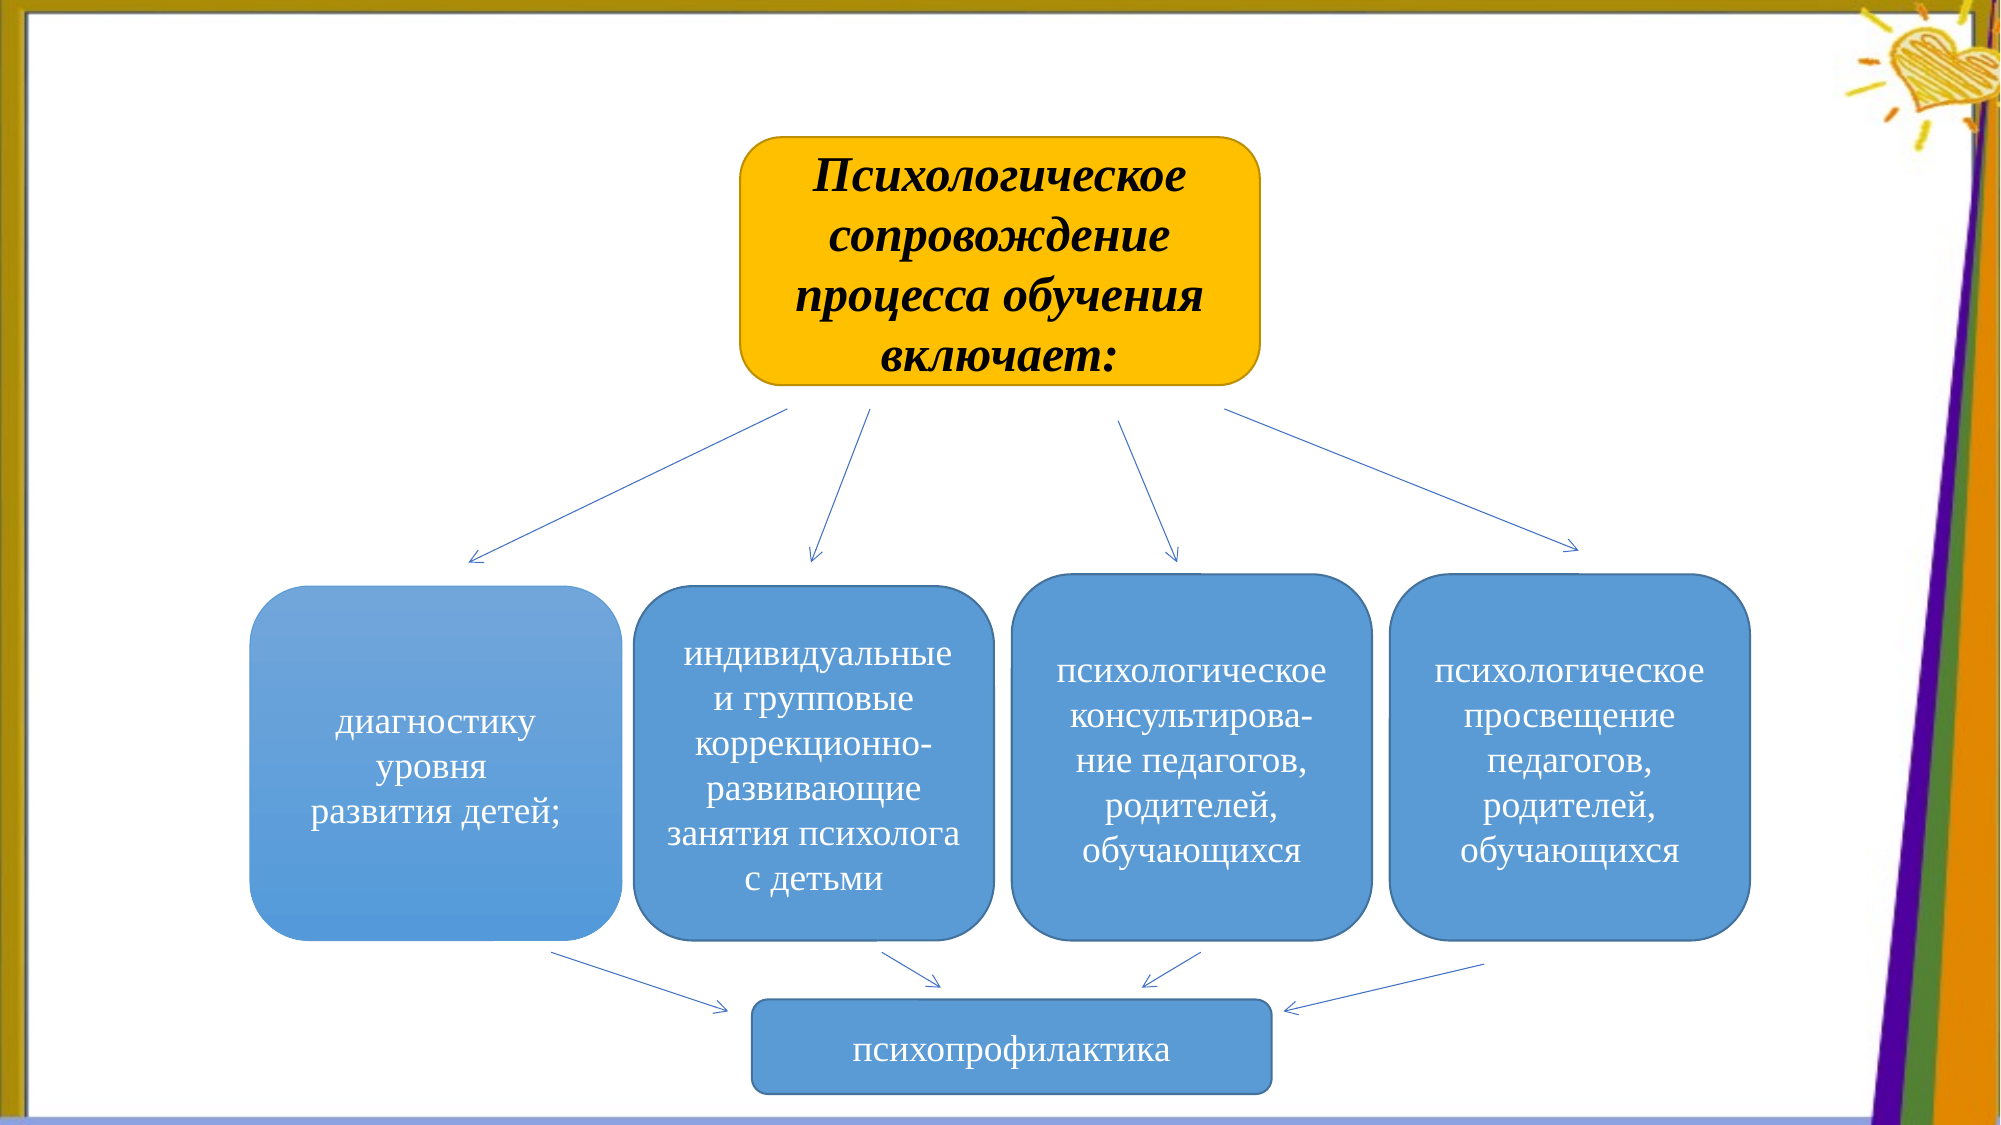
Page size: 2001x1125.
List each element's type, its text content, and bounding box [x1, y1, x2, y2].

text_box психологическое консультирова- ние педагогов, родителей, обучающихся [1010, 573, 1374, 942]
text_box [1224, 408, 1579, 551]
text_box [1141, 952, 1201, 988]
text_box индивидуальные и групповые коррекционно-развивающие занятия психолога с детьми [632, 585, 996, 942]
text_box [1076, 462, 1219, 522]
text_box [1283, 964, 1485, 1012]
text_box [788, 456, 918, 516]
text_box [881, 952, 941, 988]
text_box Психологическое сопровождение процесса обучения включает: [739, 136, 1261, 387]
text_box психологическое просвещение педагогов, родителей, обучающихся [1388, 573, 1752, 942]
text_box психопрофилактика [750, 998, 1273, 1096]
text_box диагностику уровня развития детей; [249, 585, 623, 942]
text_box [551, 952, 729, 1012]
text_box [468, 408, 788, 563]
picture [0, 0, 2001, 1125]
